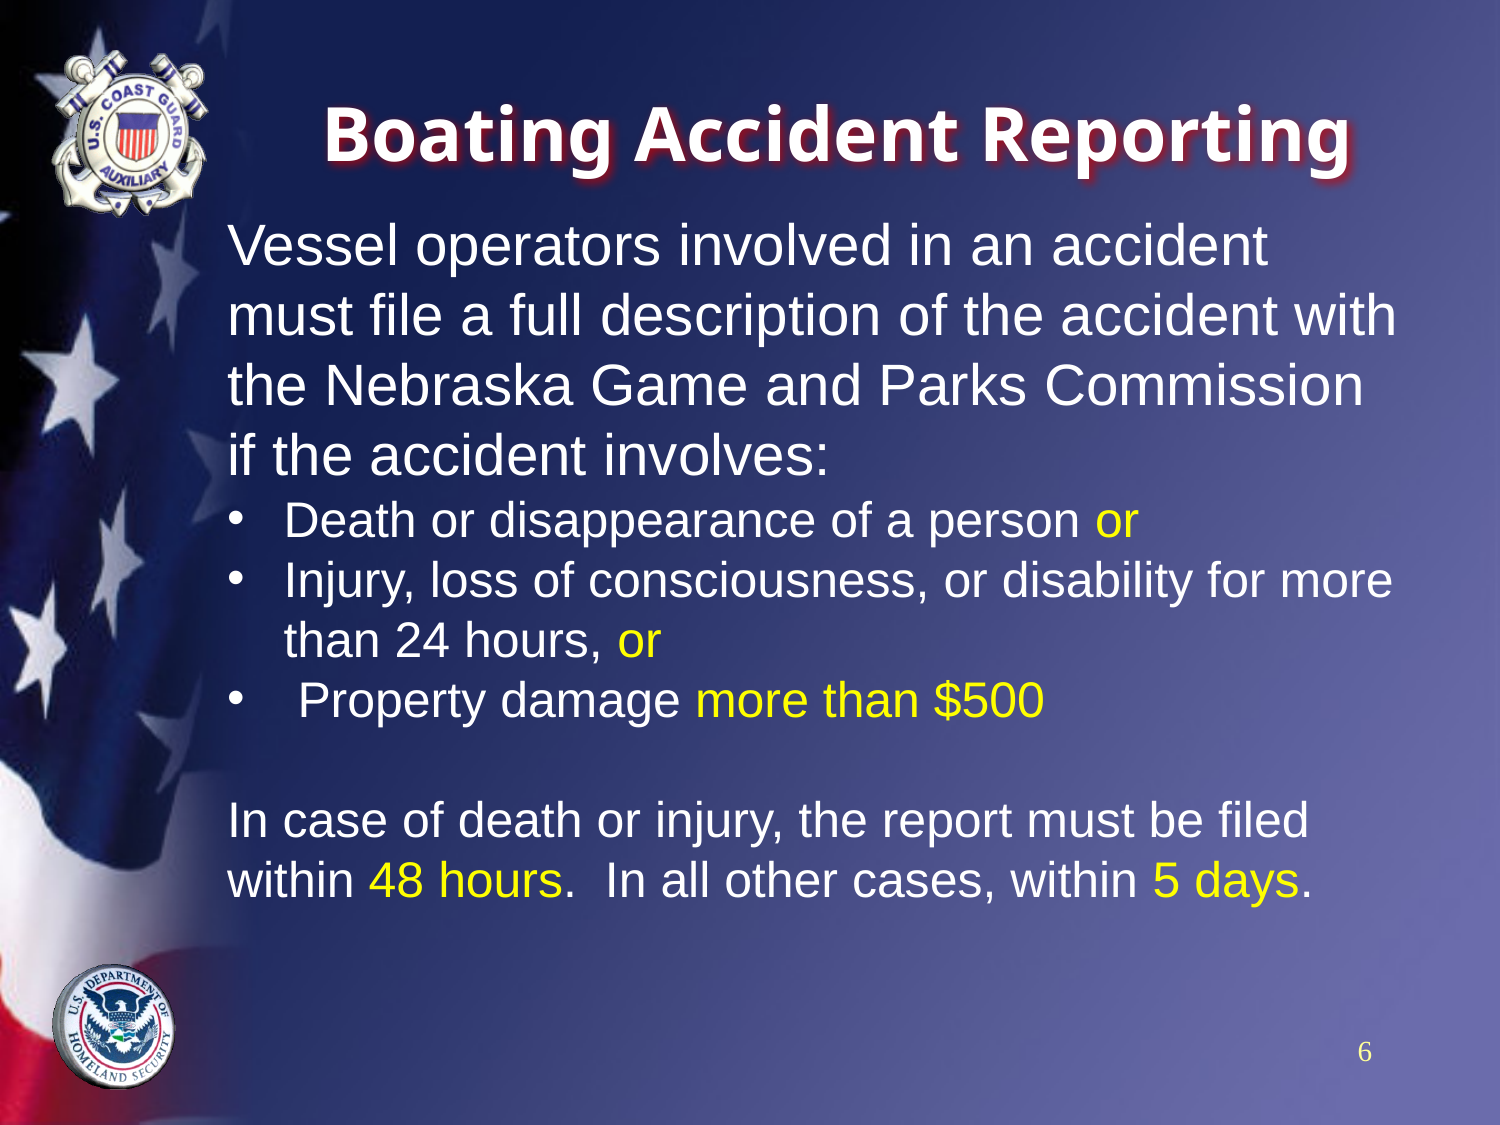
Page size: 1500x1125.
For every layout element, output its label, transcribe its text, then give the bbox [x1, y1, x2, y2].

slide_number 6 [1074, 1025, 1388, 1100]
text_box Vessel operators involved in an accident must file a full description of the accident with the Nebraska Game and Parks Commission if the accident involves: Death or disappearance of a person or Injury, loss of consciousness, or disability for more than 24 hours, or Property damage more than $500 In case of death or injury, the report must be filed within 48 hours. In all other cases, within 5 days. [212, 199, 1425, 915]
title Boating Accident Reporting [225, 37, 1450, 225]
picture [0, 0, 1500, 1125]
